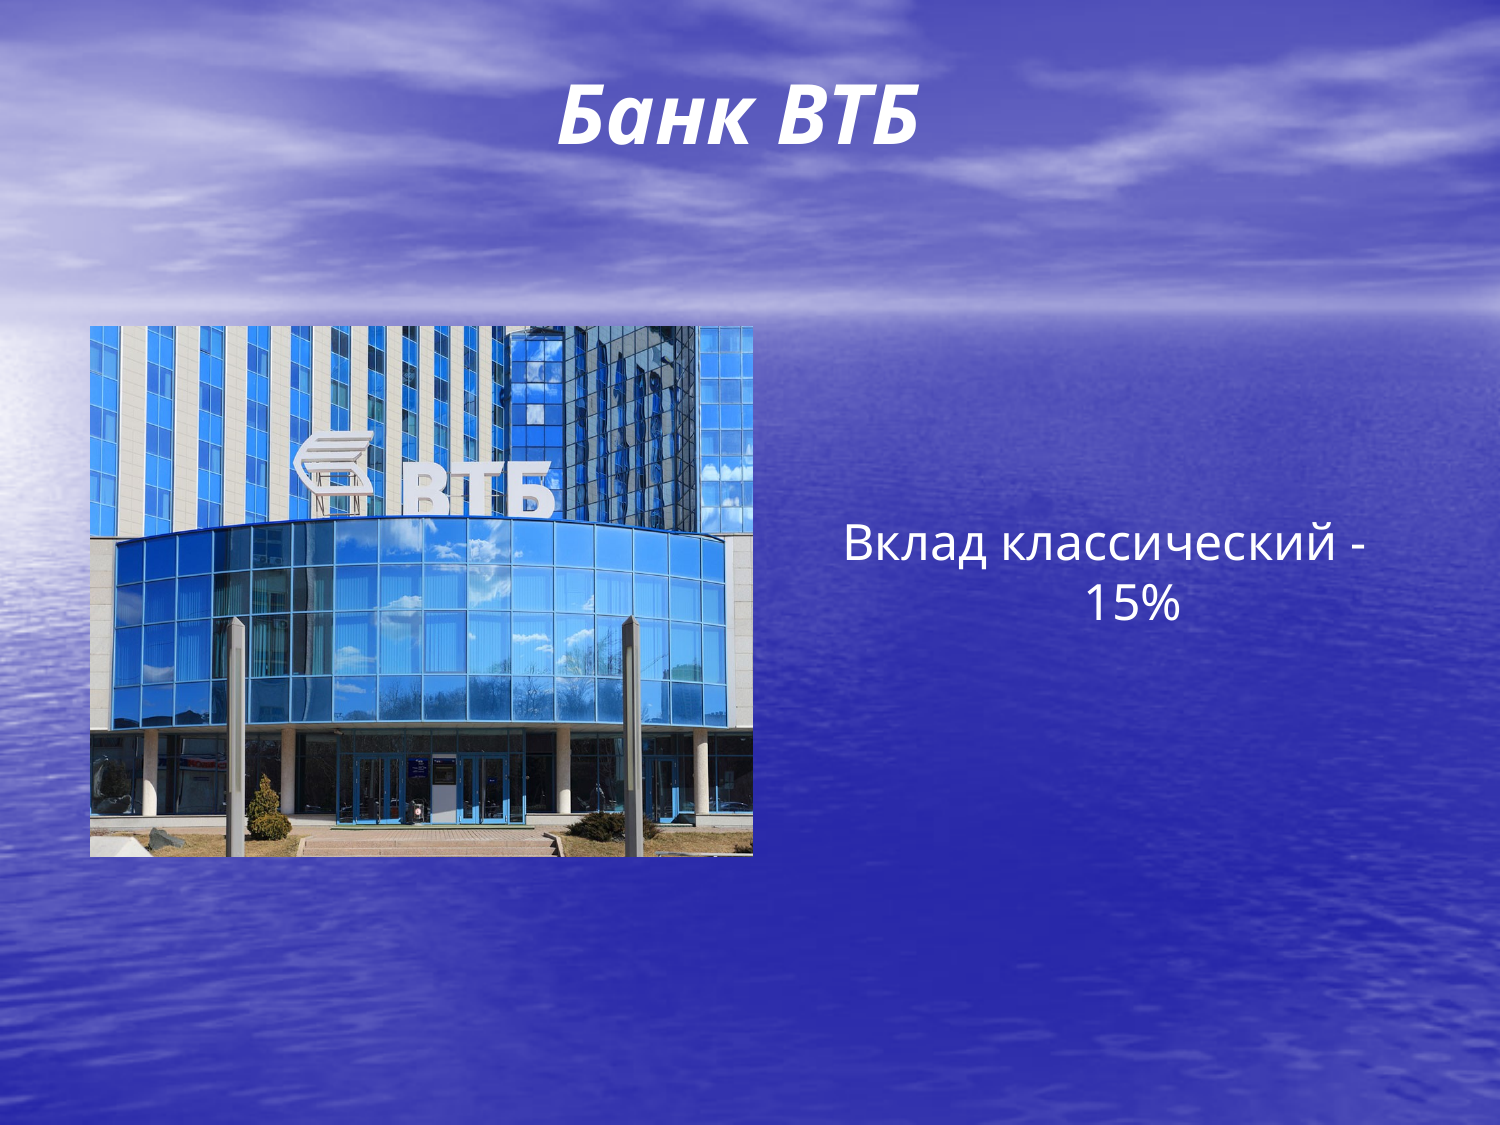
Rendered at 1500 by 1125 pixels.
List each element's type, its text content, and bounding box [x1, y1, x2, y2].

title Банк ВТБ [74, 47, 1426, 276]
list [89, 326, 753, 857]
list Вклад классический - 15% [773, 432, 1437, 792]
